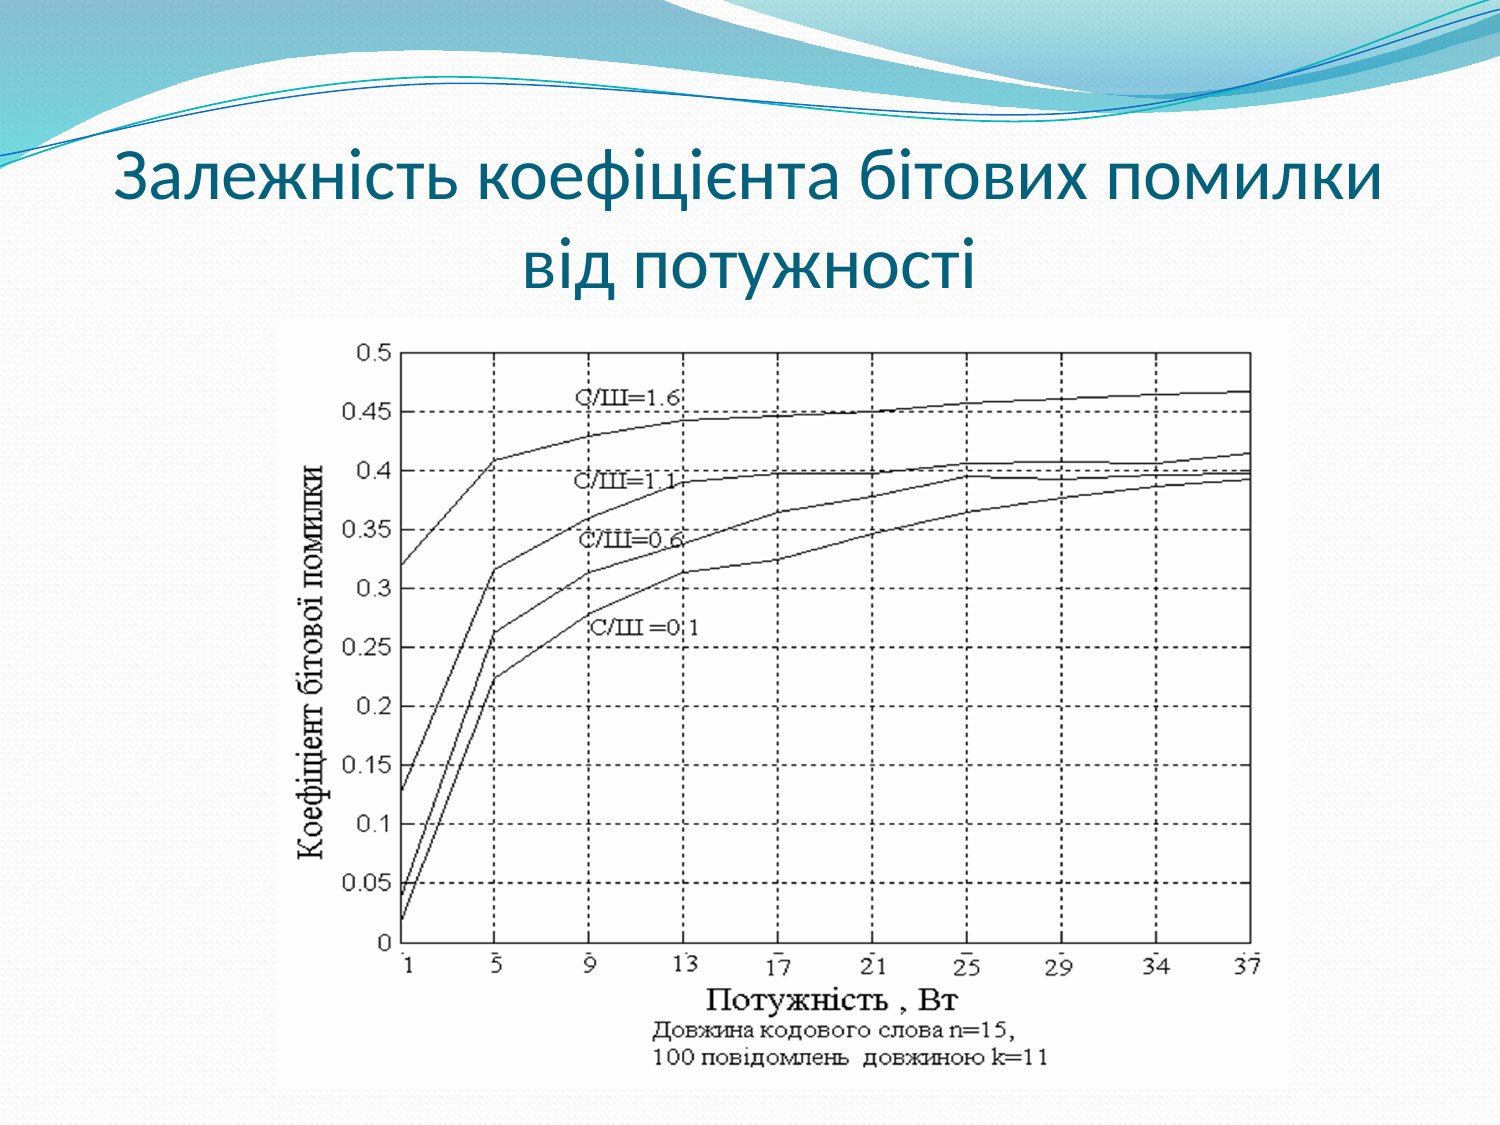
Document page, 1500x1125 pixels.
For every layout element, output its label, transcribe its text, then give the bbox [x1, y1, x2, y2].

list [277, 317, 1290, 1090]
title Залежність коефіцієнта бітових помилки від потужності [75, 115, 1425, 303]
